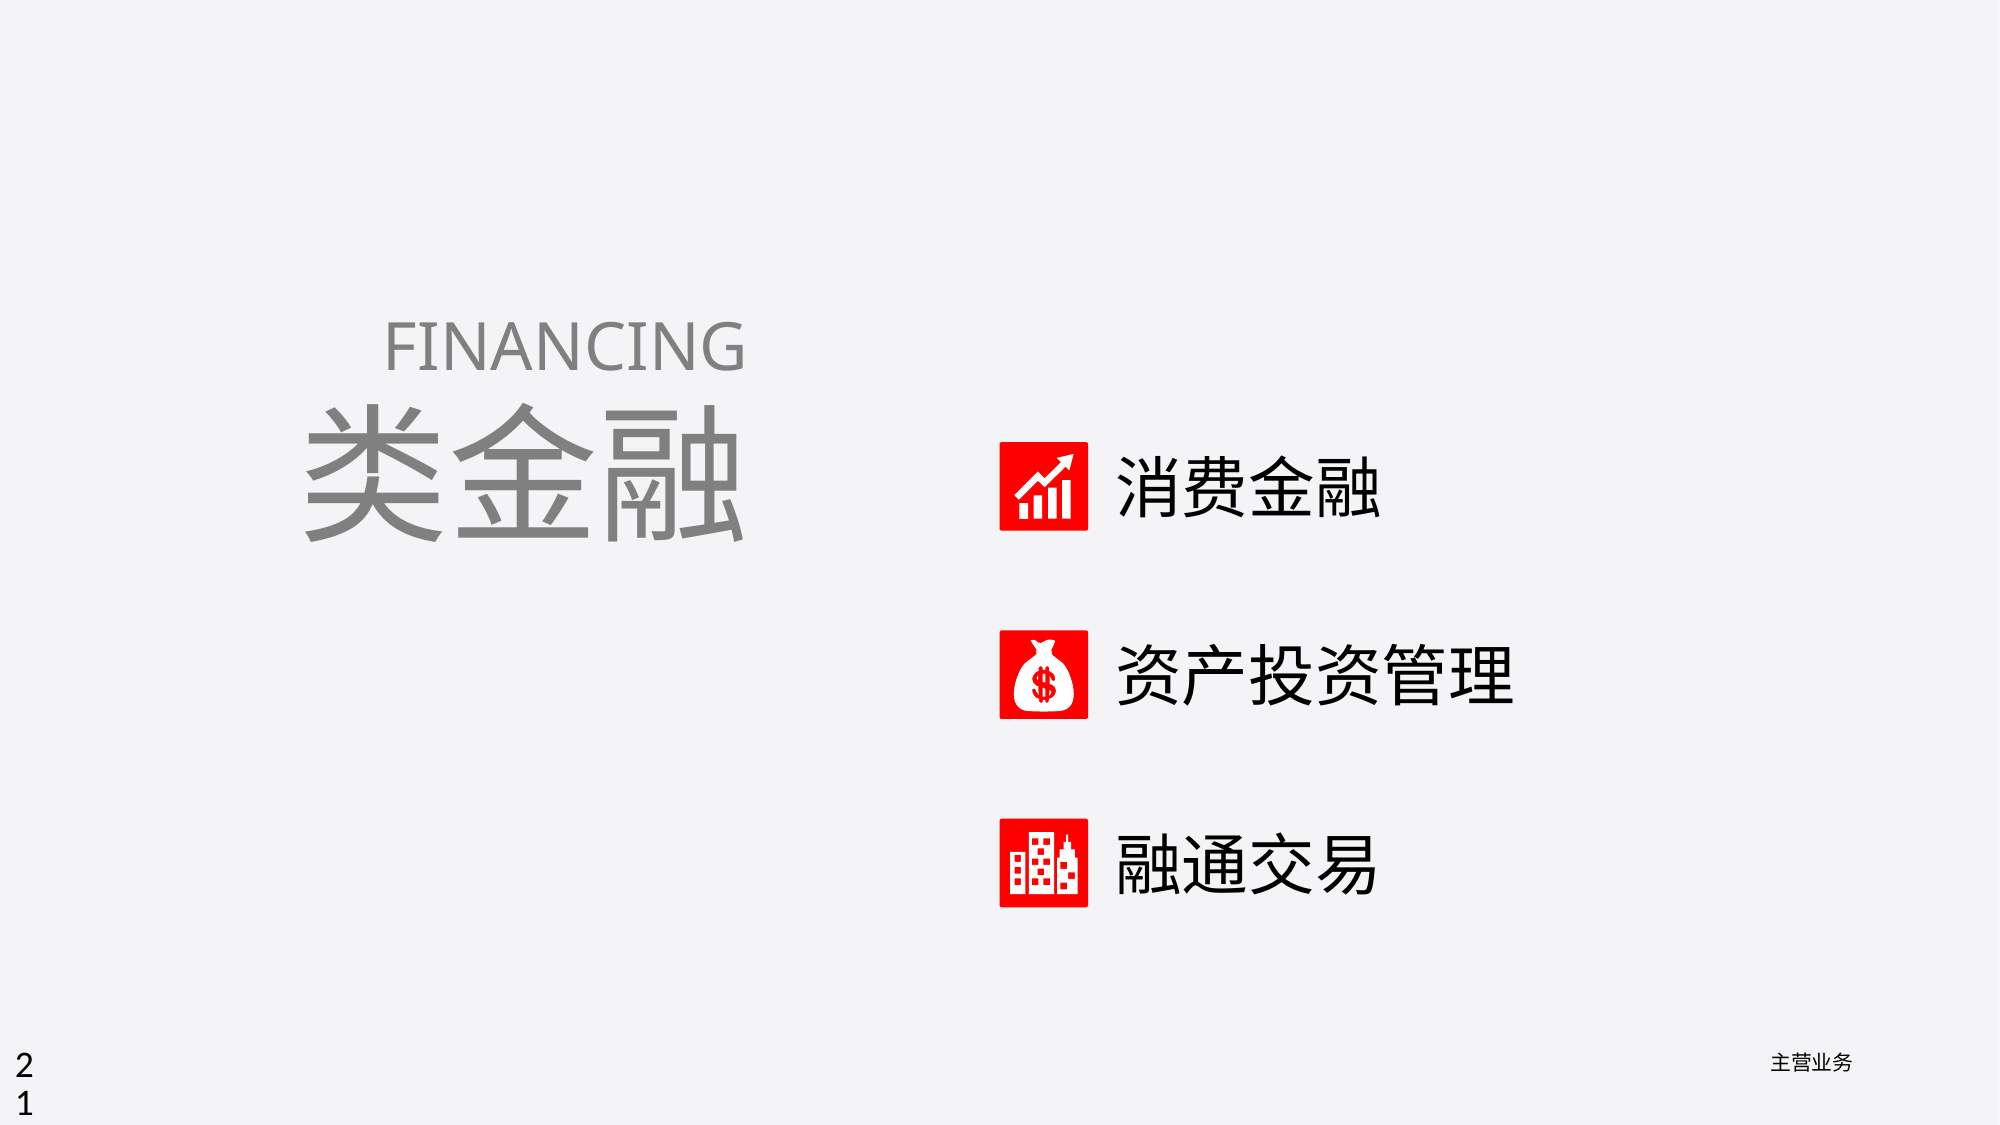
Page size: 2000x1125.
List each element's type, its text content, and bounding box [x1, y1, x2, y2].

text_box [997, 628, 1091, 722]
text_box 融通交易 [1100, 815, 1536, 910]
text_box 类金融 [261, 372, 764, 568]
text_box [997, 816, 1091, 910]
text_box 消费金融 [1100, 438, 1536, 534]
text_box FINANCING [158, 296, 764, 392]
text_box [1028, 832, 1055, 895]
text_box 主营业务 [1728, 1041, 1896, 1083]
text_box [997, 439, 1091, 533]
slide_number 21 [0, 1033, 60, 1093]
text_box [1013, 639, 1074, 712]
text_box [1010, 851, 1026, 895]
text_box 资产投资管理 [1100, 626, 1536, 722]
text_box [1057, 834, 1078, 895]
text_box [1014, 453, 1074, 520]
